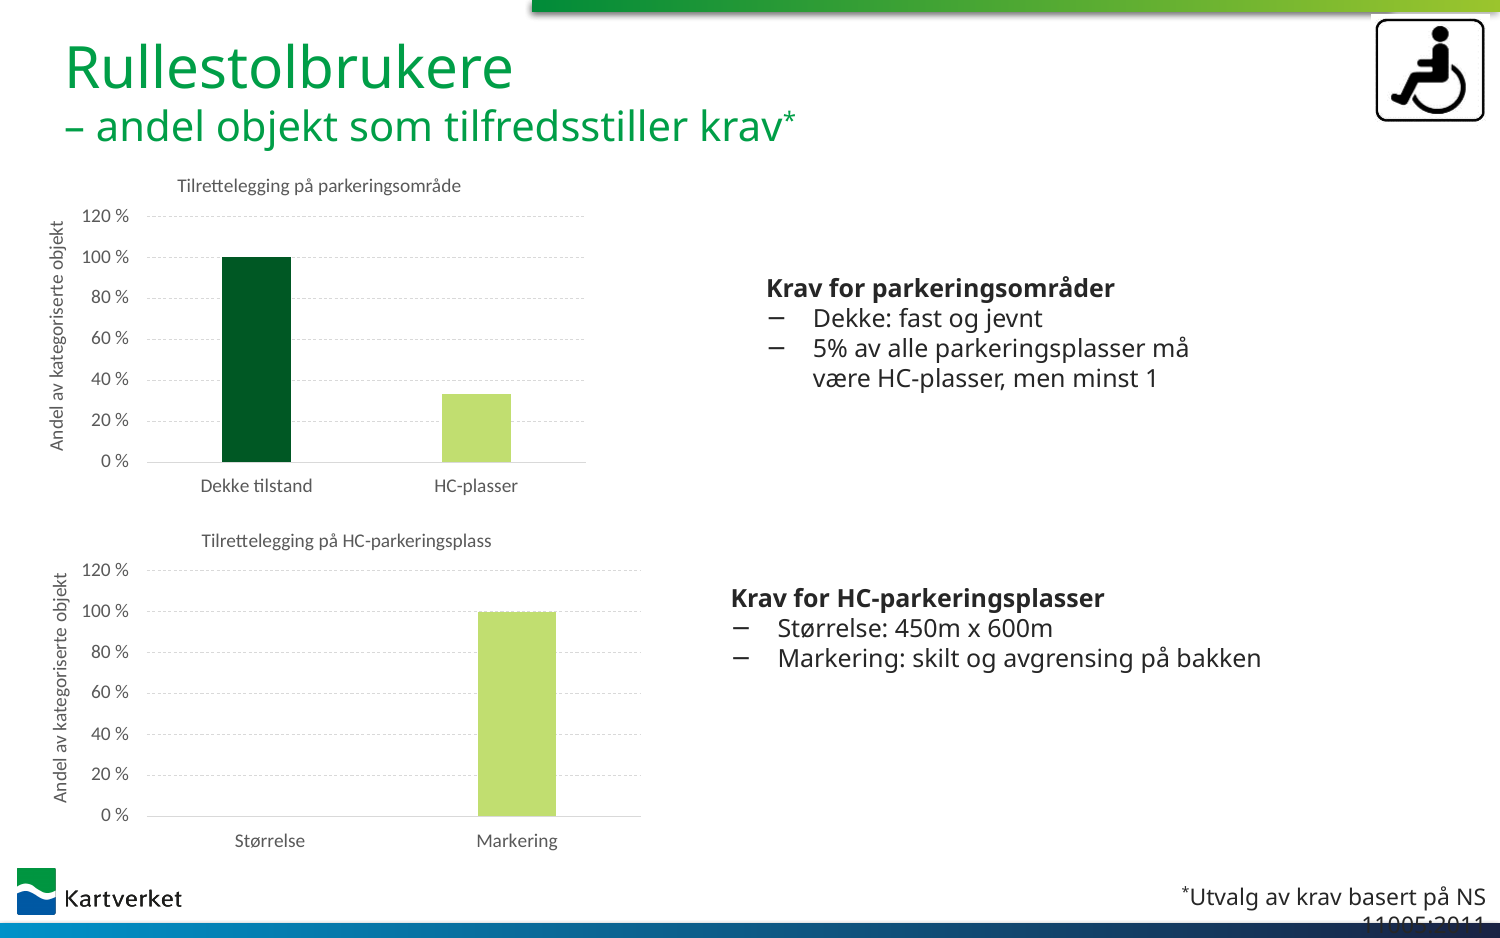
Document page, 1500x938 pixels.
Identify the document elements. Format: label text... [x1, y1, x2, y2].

text_box Rullestolbrukere – andel objekt som tilfredsstiller krav* [49, 23, 1431, 158]
picture [41, 520, 652, 859]
text_box Krav for parkeringsområder Dekke: fast og jevnt 5% av alle parkeringsplasser må være HC-plasser, men minst 1 [751, 264, 1232, 400]
text_box *Utvalg av krav basert på NS 11005:2011 [1068, 873, 1500, 938]
text_box Krav for HC-parkeringsplasser Størrelse: 450m x 600m Markering: skilt og avgrensing på bakken [715, 574, 1278, 680]
picture [1371, 13, 1491, 127]
picture [41, 166, 598, 505]
